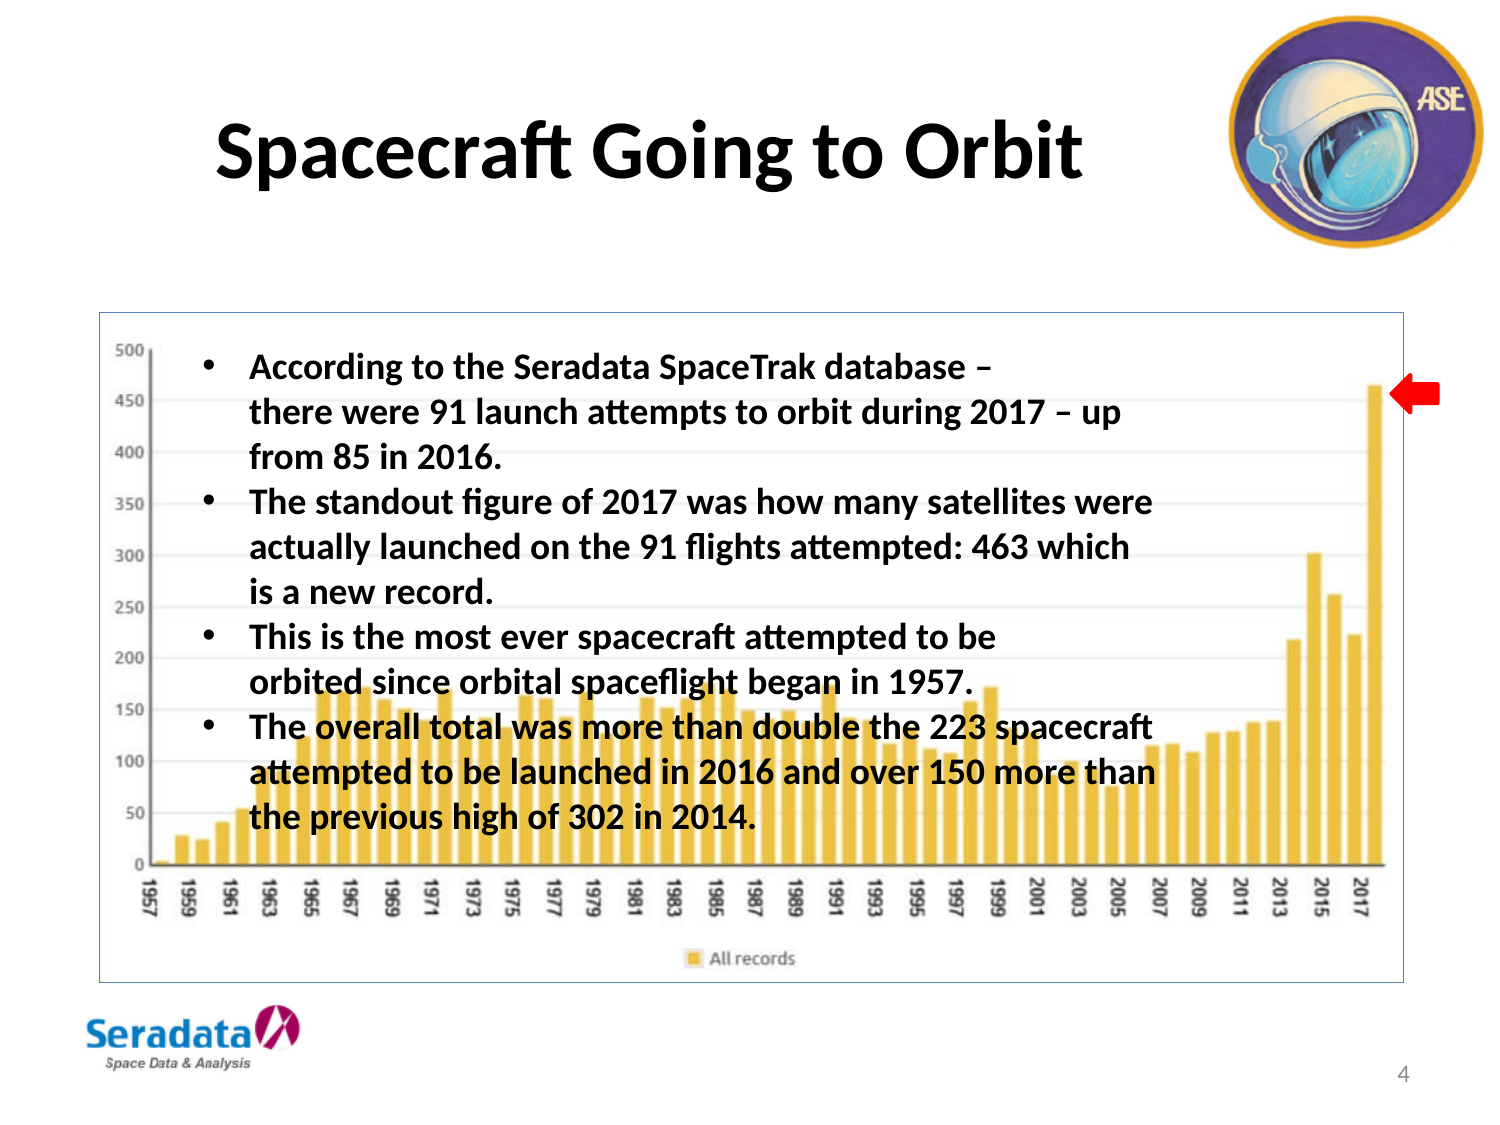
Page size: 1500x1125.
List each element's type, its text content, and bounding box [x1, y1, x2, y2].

picture [99, 312, 1405, 983]
slide_number 4 [1074, 1042, 1425, 1103]
picture [1224, 12, 1488, 250]
picture [74, 994, 313, 1076]
text_box [1409, 373, 1440, 415]
text_box Spacecraft Going to Orbit [62, 87, 1238, 203]
